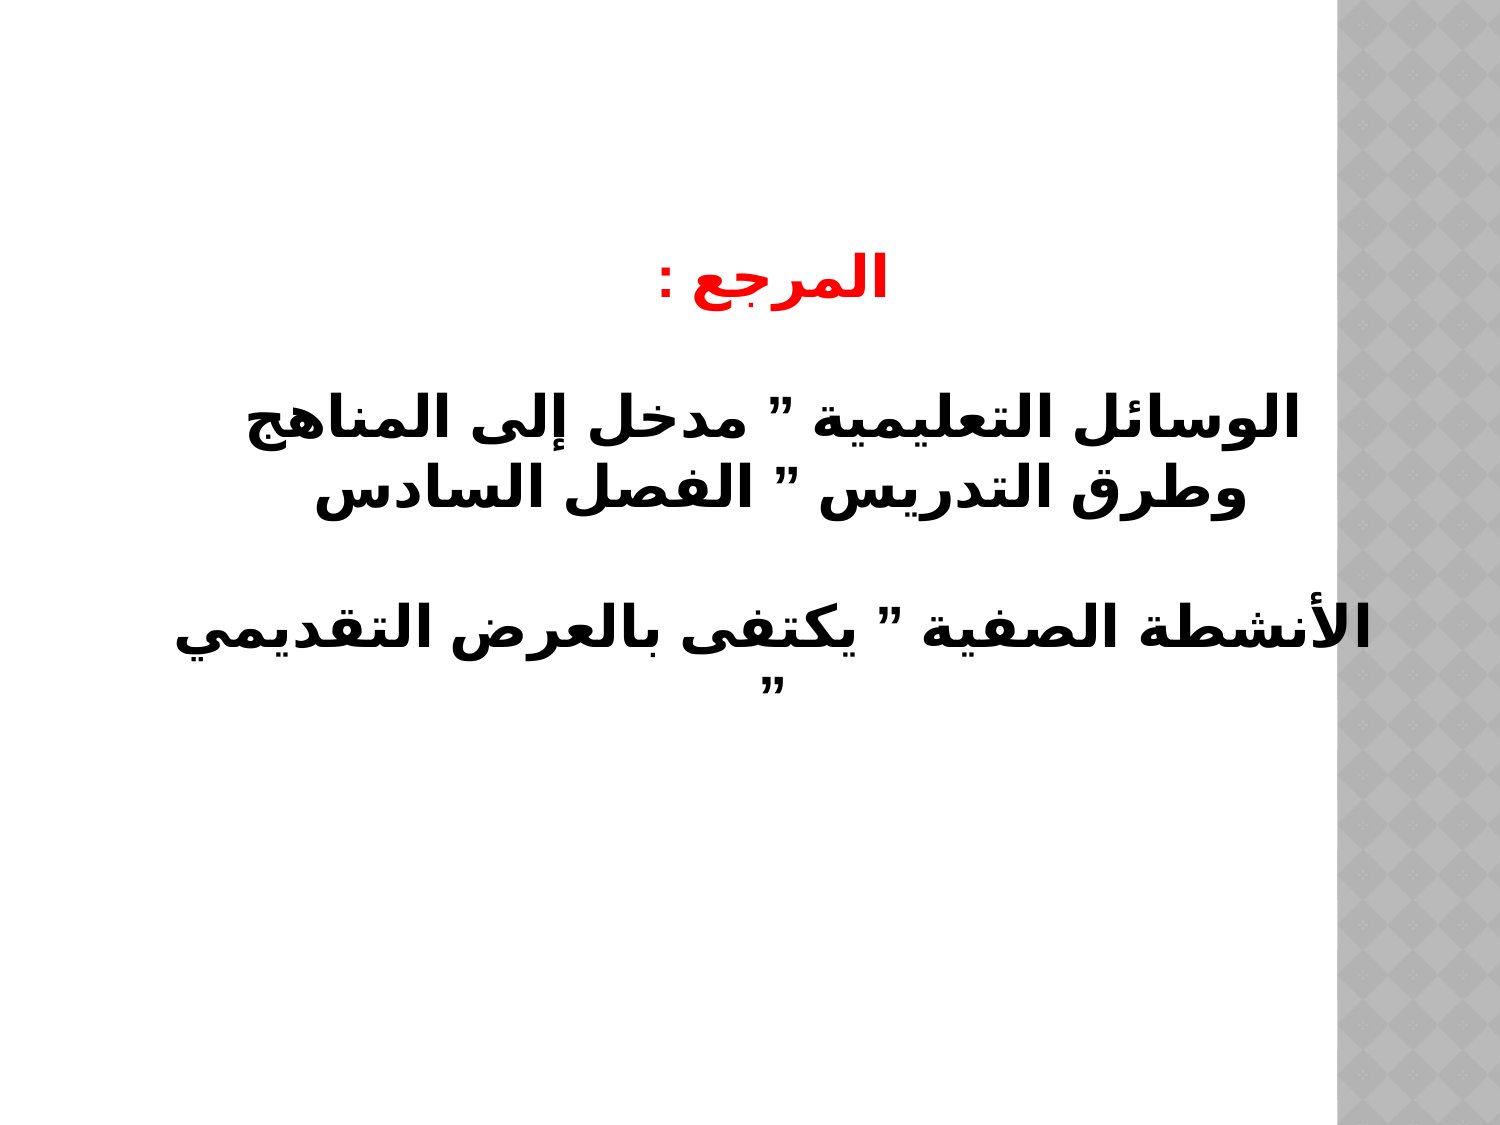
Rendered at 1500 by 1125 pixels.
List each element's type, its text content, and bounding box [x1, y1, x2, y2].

text_box المرجع : الوسائل التعليمية ” مدخل إلى المناهج وطرق التدريس ” الفصل السادس الأنشطة الصفية ” يكتفى بالعرض التقديمي ” [135, 231, 1412, 737]
